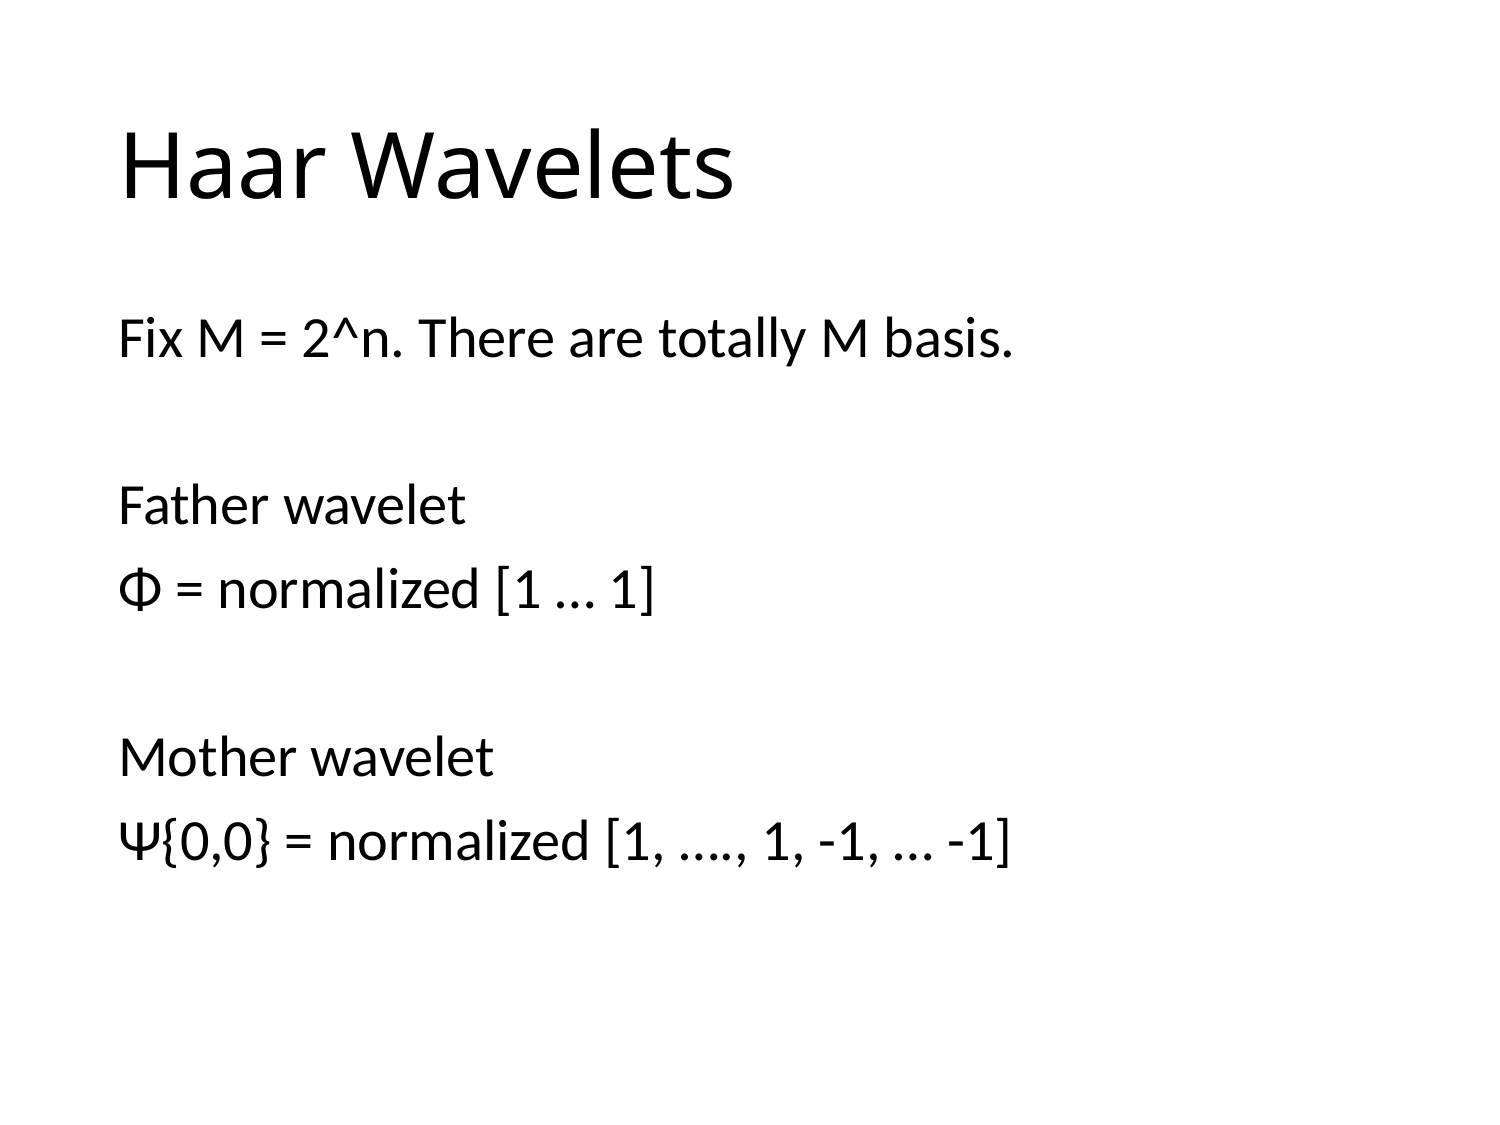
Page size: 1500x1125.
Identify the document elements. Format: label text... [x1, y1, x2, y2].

title Haar Wavelets [103, 59, 1397, 278]
list Fix M = 2^n. There are totally M basis. Father wavelet Φ = normalized [1 … 1] Mother wavelet Ψ{0,0} = normalized [1, …., 1, -1, … -1] [103, 299, 1397, 1014]
